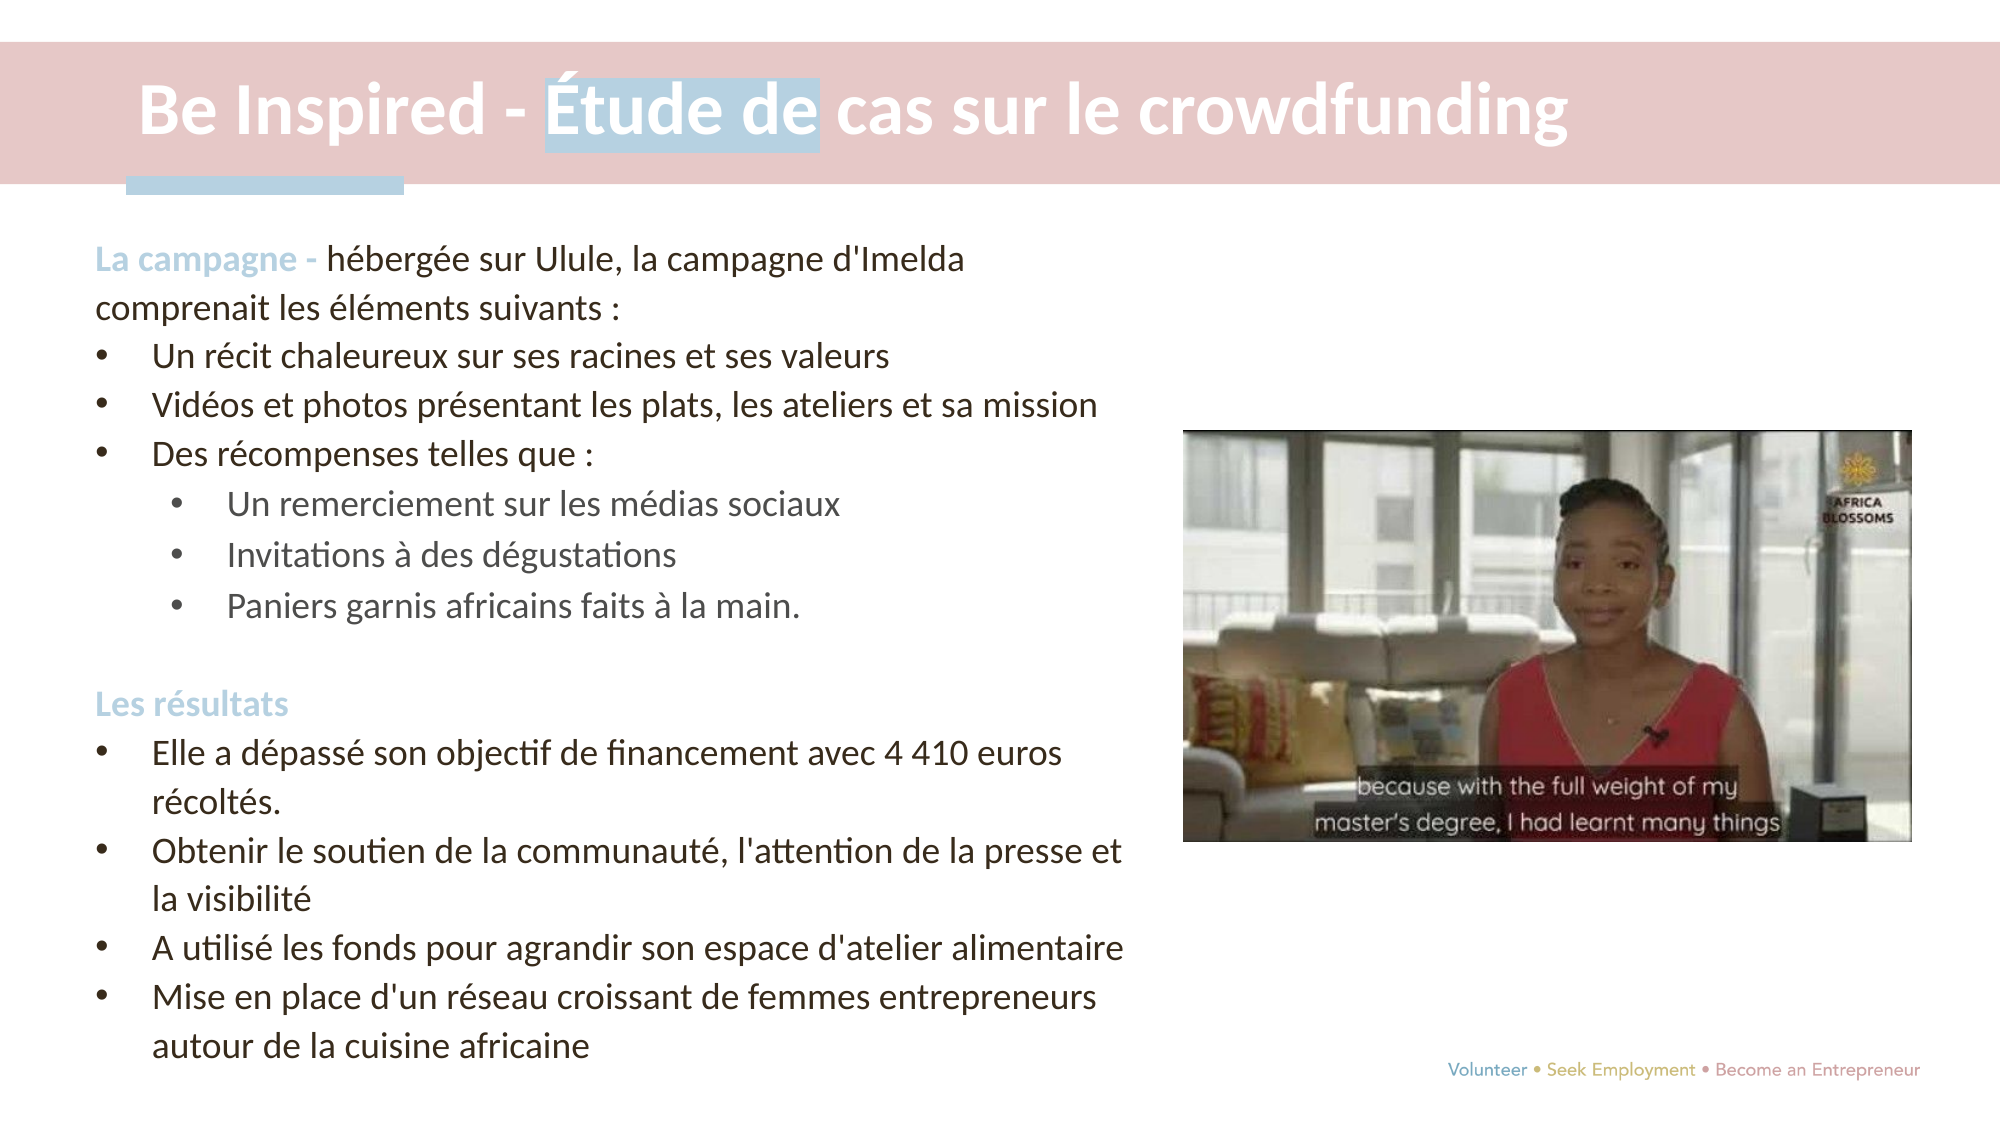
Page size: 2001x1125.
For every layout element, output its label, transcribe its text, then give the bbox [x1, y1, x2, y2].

list QUELQUES LECTURES POUR UN APPRENTISSAGE PLUS APPROFONDI [121, 253, 1920, 1020]
picture [1418, 1046, 1971, 1103]
list Be Inspired - Étude de cas sur le crowdfunding [123, 51, 1913, 170]
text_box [1182, 430, 1913, 843]
text_box La campagne - hébergée sur Ulule, la campagne d'Imelda comprenait les éléments suivants : Un récit chaleureux sur ses racines et ses valeurs Vidéos et photos présentant les plats, les ateliers et sa mission Des récompenses telles que : Un remerciement sur les médias sociaux Invitations à des dégustations Paniers garnis africains faits à la main. Les résultats Elle a dépassé son objectif de financement avec 4 410 euros récoltés. Obtenir le soutien de la communauté, l'attention de la presse et la visibilité A utilisé les fonds pour agrandir son espace d'atelier alimentaire Mise en place d'un réseau croissant de femmes entrepreneurs autour de la cuisine africaine [80, 222, 1153, 509]
